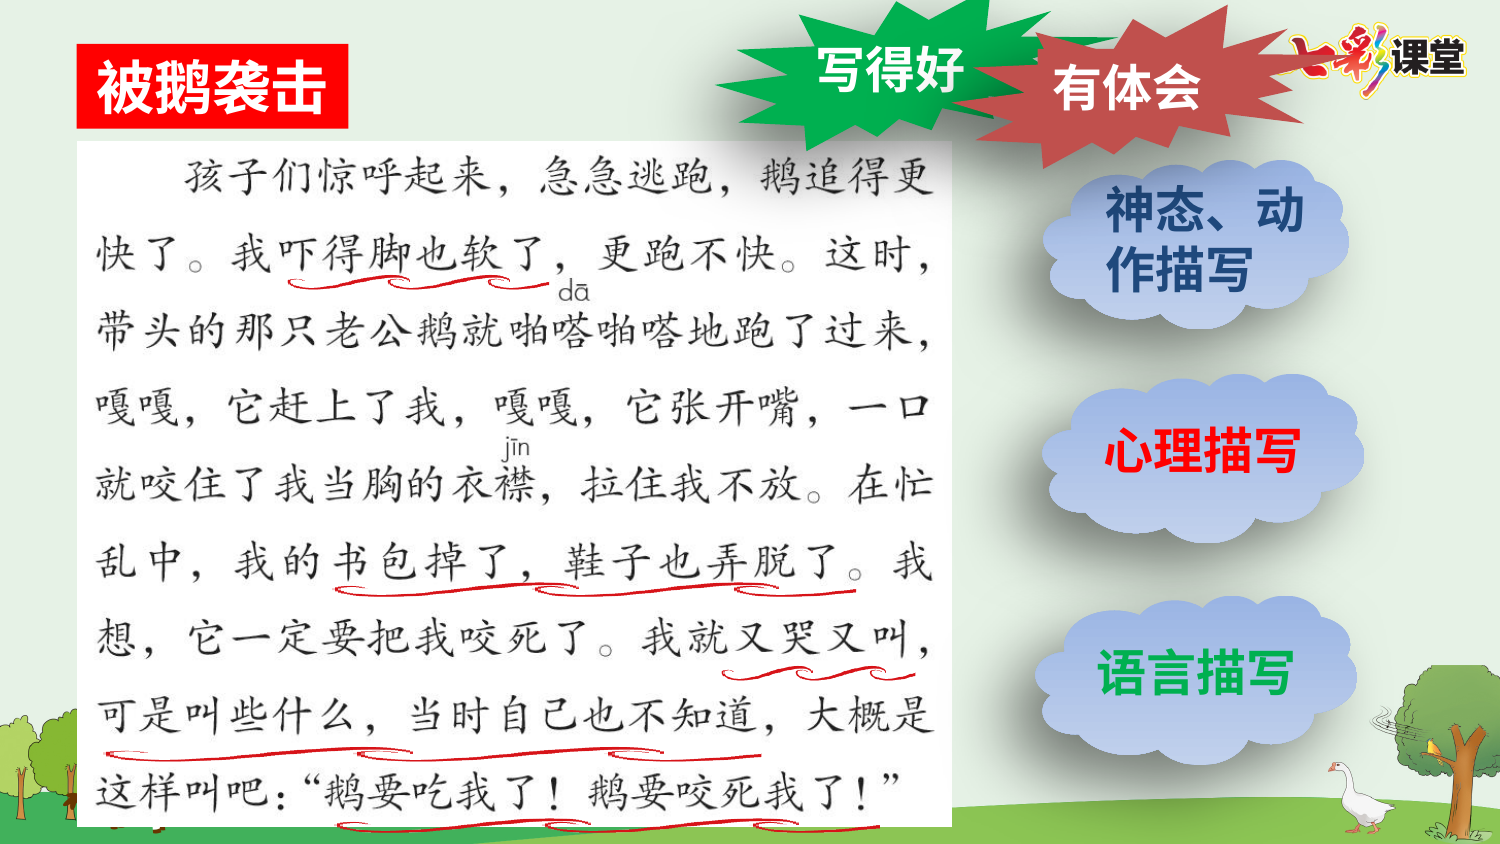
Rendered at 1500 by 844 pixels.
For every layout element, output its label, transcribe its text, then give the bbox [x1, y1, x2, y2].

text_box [1043, 179, 1352, 330]
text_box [714, 0, 1119, 152]
text_box 被鹅袭击 [76, 43, 349, 129]
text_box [950, 4, 1356, 170]
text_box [1042, 372, 1365, 543]
picture [0, 0, 1500, 844]
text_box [1035, 594, 1358, 765]
